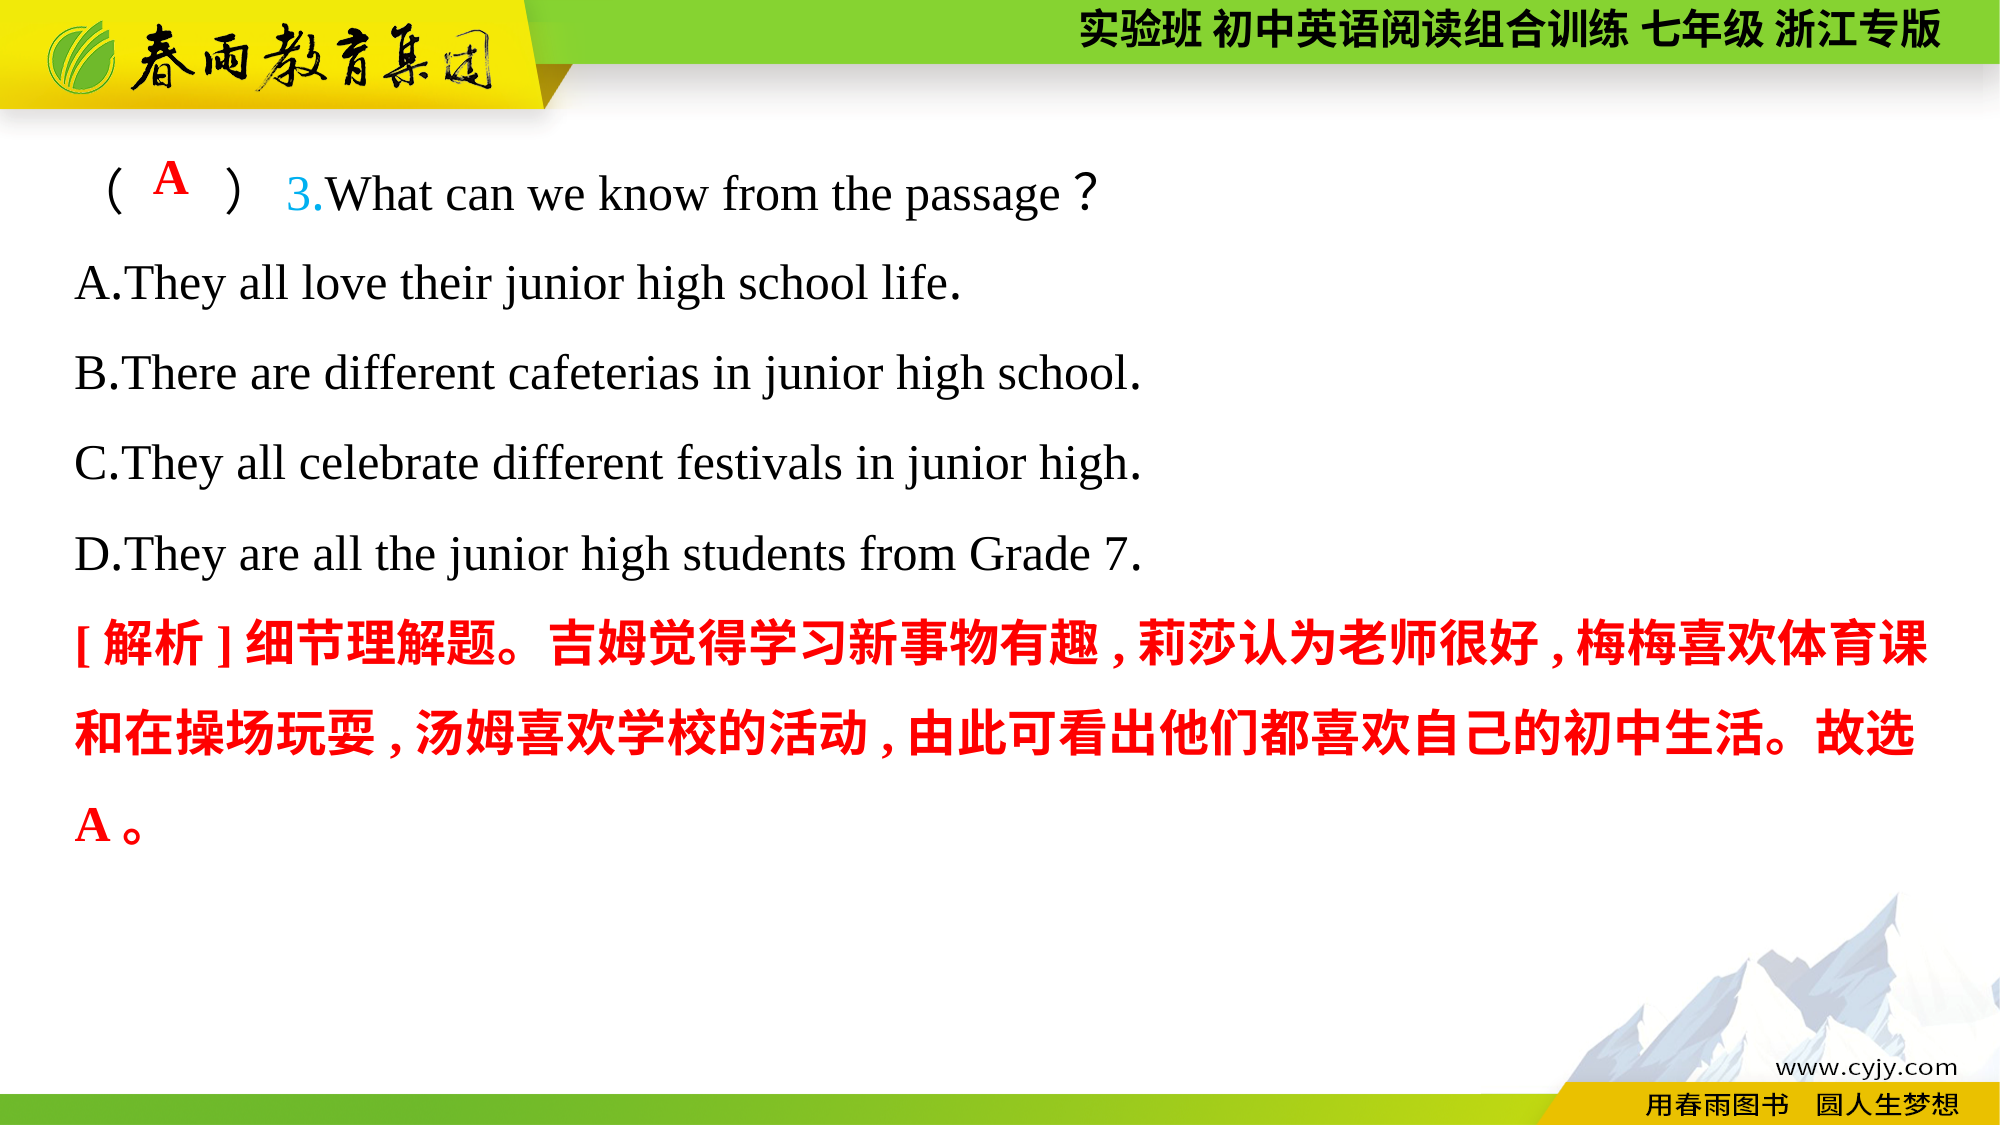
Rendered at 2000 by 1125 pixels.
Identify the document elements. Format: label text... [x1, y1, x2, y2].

text_box [解析]细节理解题。吉姆觉得学习新事物有趣,莉莎认为老师很好,梅梅喜欢体育课和在操场玩耍,汤姆喜欢学校的活动,由此可看出他们都喜欢自己的初中生活。故选A。 [59, 574, 1944, 859]
text_box A [138, 137, 204, 212]
list （ ）3.What can we know from the passage？ A.They all love their junior high school life. B.There are different cafeterias in junior high school. C.They all celebrate different festivals in junior high. D.They are all the junior high students from Grade 7. [59, 122, 1944, 574]
picture [0, 0, 2000, 1125]
